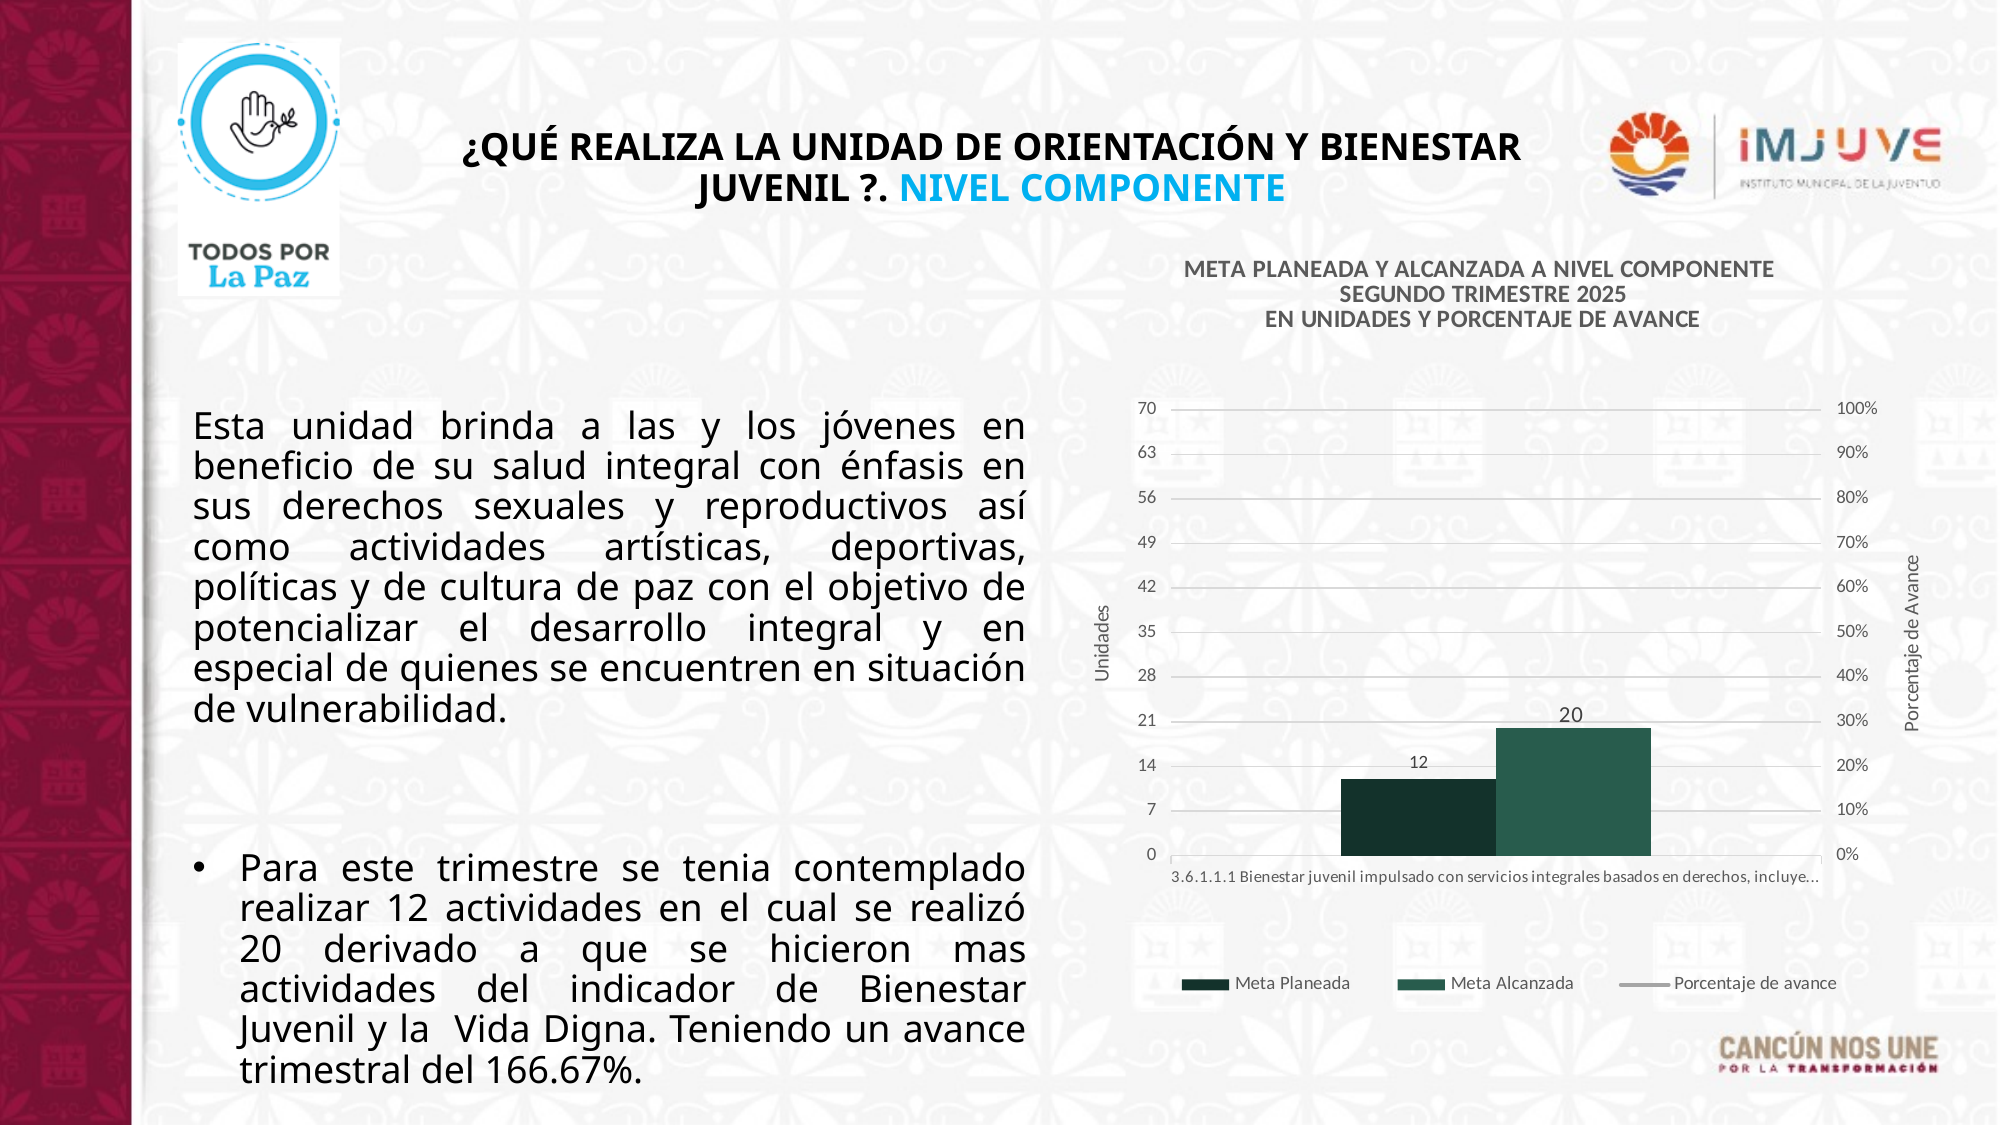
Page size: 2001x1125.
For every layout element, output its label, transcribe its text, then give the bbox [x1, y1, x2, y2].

text_box ¿QUÉ REALIZA LA UNIDAD DE ORIENTACIÓN Y BIENESTAR JUVENIL ?. NIVEL COMPONENTE [439, 121, 1545, 217]
text_box Esta unidad brinda a las y los jóvenes en beneficio de su salud integral con énfasis en sus derechos sexuales y reproductivos así como actividades artísticas, deportivas, políticas y de cultura de paz con el objetivo de potencializar el desarrollo integral y en especial de quienes se encuentren en situación de vulnerabilidad. Para este trimestre se tenia contemplado realizar 12 actividades en el cual se realizó 20 derivado a que se hicieron mas actividades del indicador de Bienestar Juvenil y la Vida Digna. Teniendo un avance trimestral del 166.67%. [177, 399, 1042, 1099]
chart [1063, 217, 1956, 1021]
picture [0, 0, 2001, 1125]
